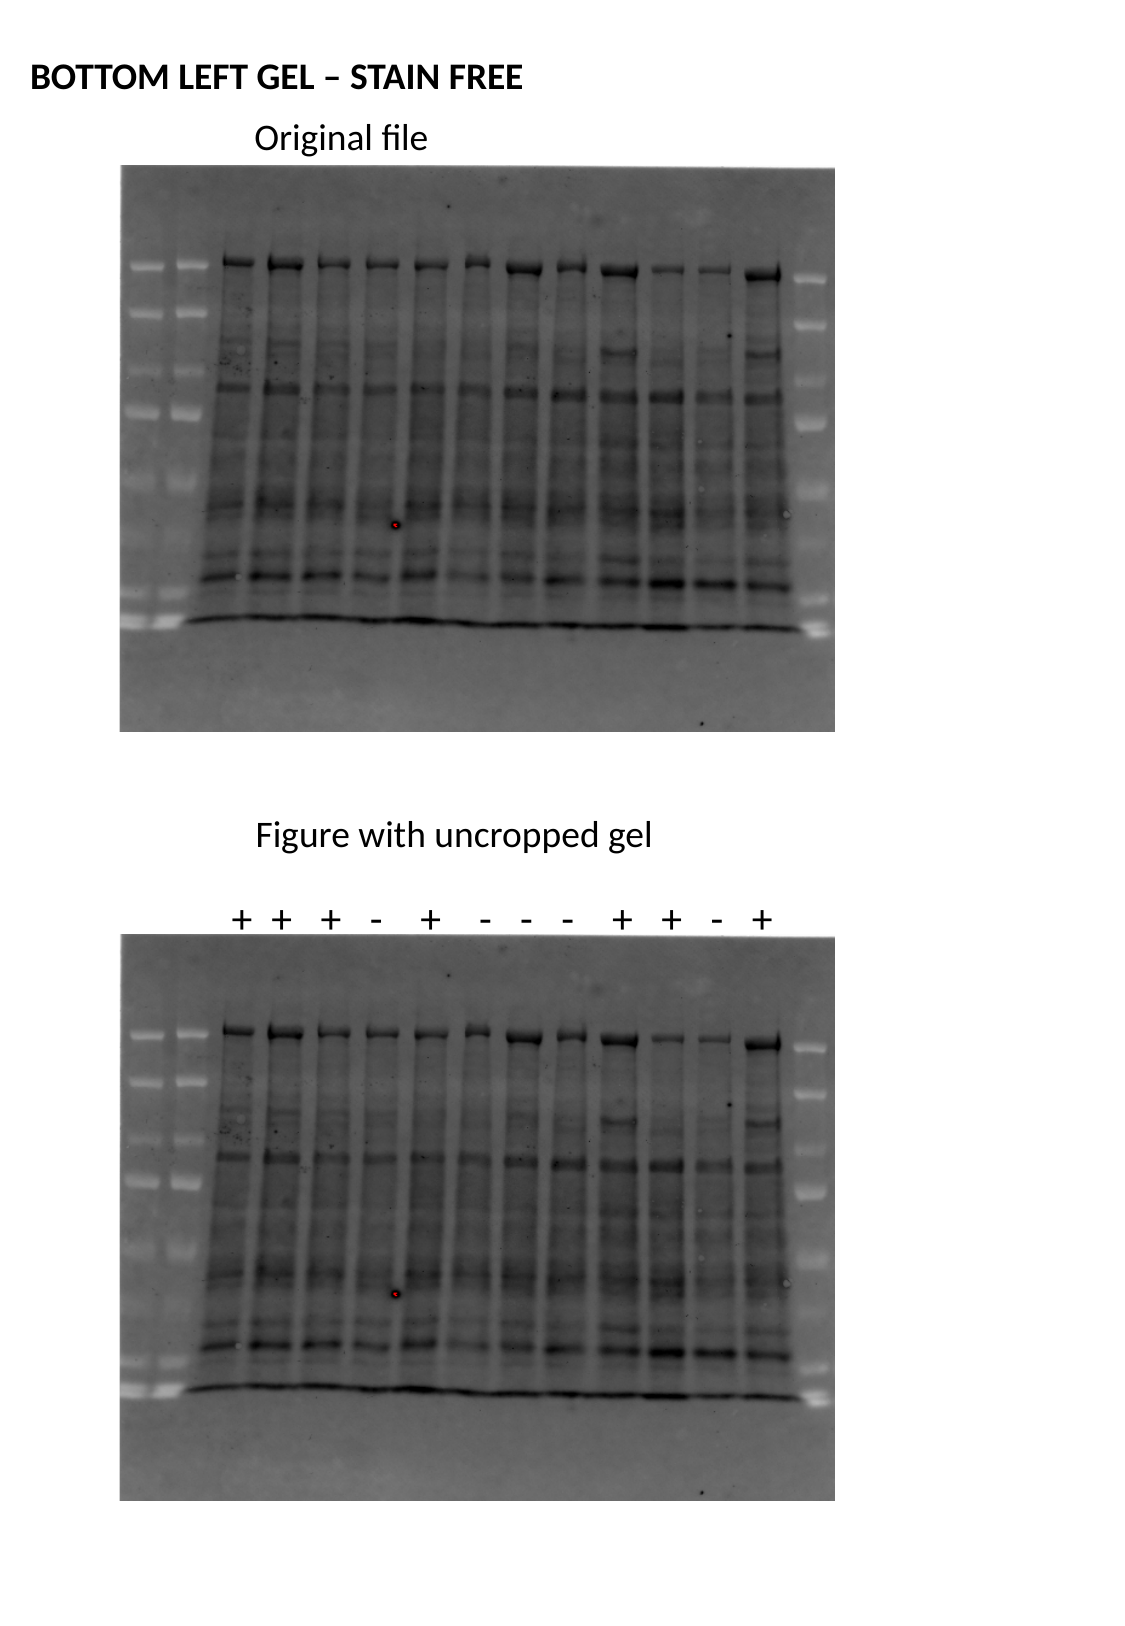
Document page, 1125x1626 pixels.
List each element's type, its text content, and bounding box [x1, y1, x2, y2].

picture [119, 165, 835, 732]
text_box BOTTOM LEFT GEL – STAIN FREE [15, 44, 539, 105]
picture [119, 934, 835, 1501]
text_box Original file [239, 105, 444, 165]
text_box Figure with uncropped gel [240, 802, 669, 863]
text_box + + + - + - - - + + - + [216, 884, 789, 934]
